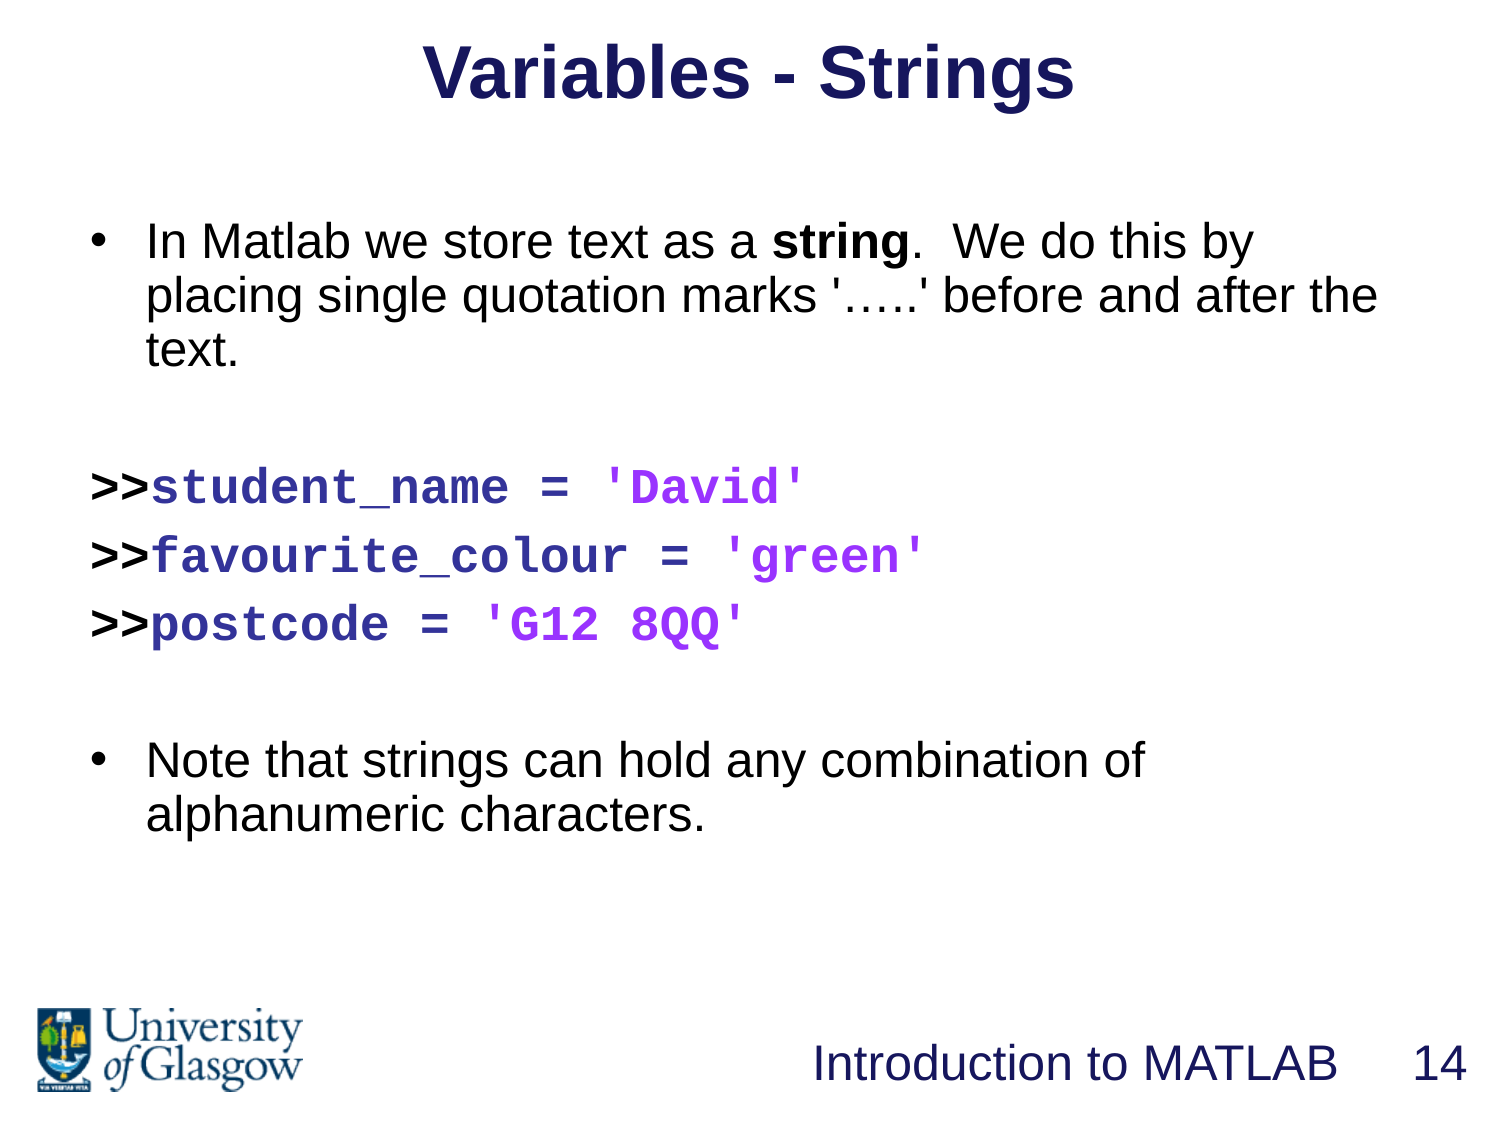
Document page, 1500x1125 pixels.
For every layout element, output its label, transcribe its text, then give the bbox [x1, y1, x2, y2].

text_box In Matlab we store text as a string. We do this by placing single quotation marks '…..' before and after the text. >>student_name = 'David' >>favourite_colour = 'green' >>postcode = 'G12 8QQ' Note that strings can hold any combination of alphanumeric characters. [74, 207, 1425, 951]
picture [37, 1008, 303, 1092]
text_box Variables - Strings [138, 0, 1362, 138]
